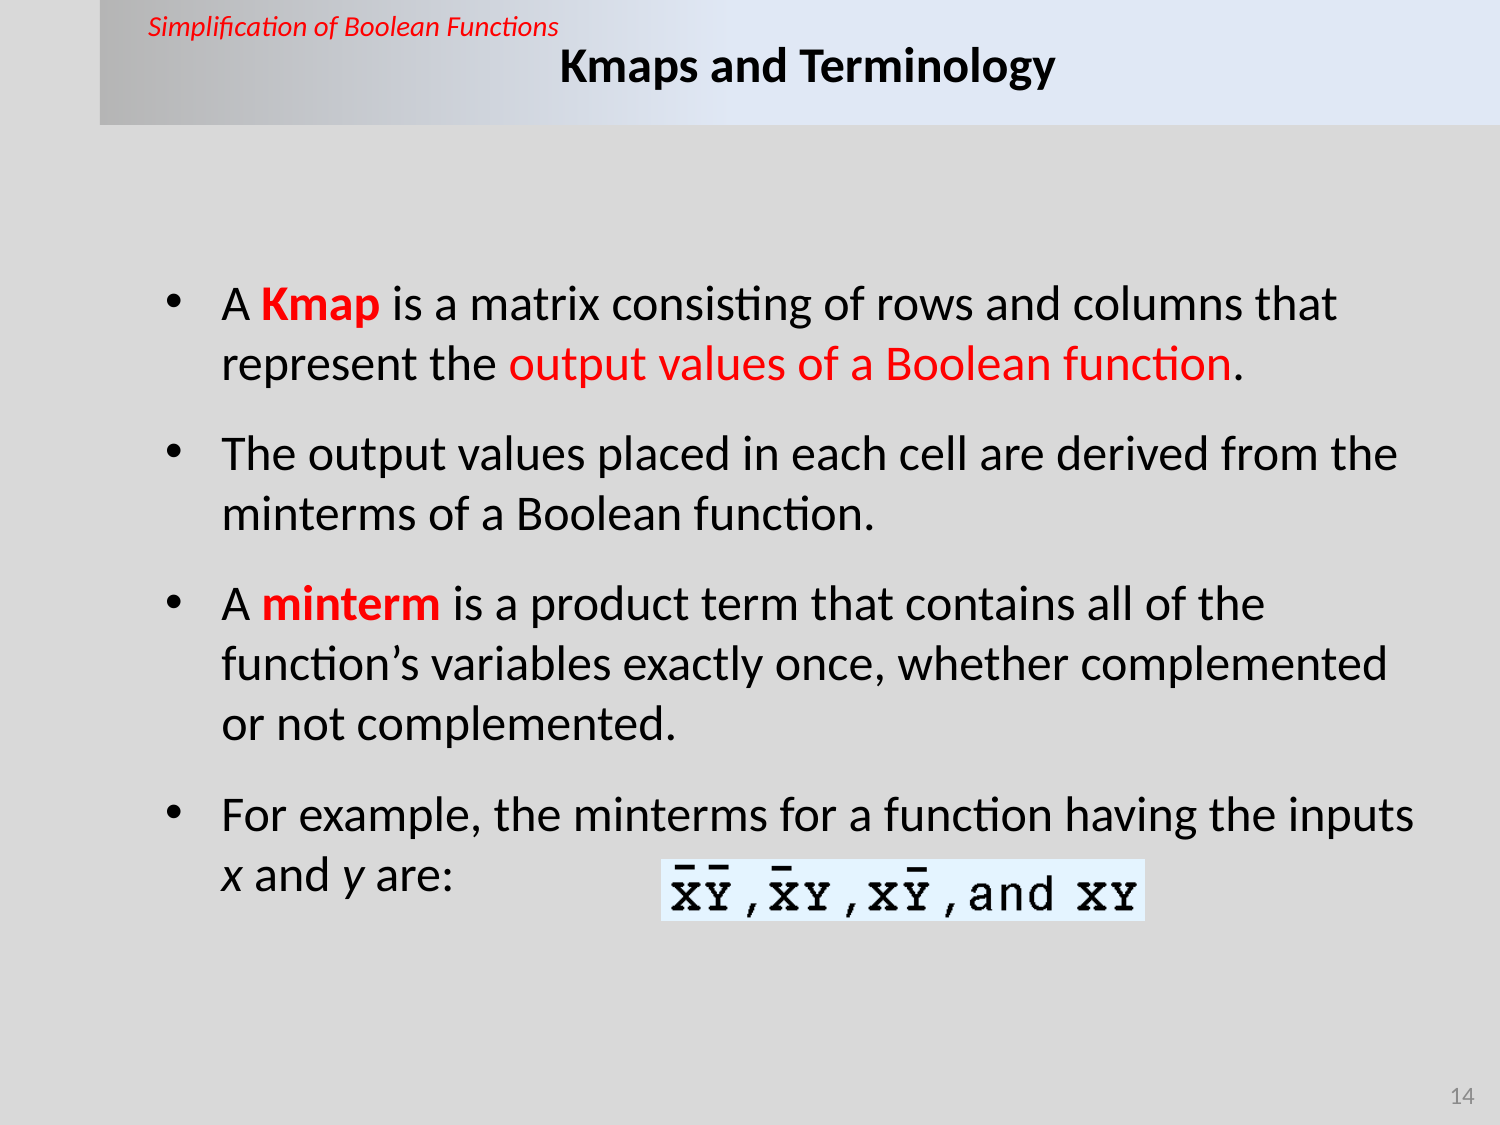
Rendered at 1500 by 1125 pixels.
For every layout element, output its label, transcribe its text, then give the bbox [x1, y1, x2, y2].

title Kmaps and Terminology [200, 0, 1438, 125]
picture [661, 858, 1145, 921]
text_box Simplification of Boolean Functions [133, 0, 623, 50]
list A Kmap is a matrix consisting of rows and columns that represent the output values of a Boolean function. The output values placed in each cell are derived from the minterms of a Boolean function. A minterm is a product term that contains all of the function’s variables exactly once, whether complemented or not complemented. For example, the minterms for a function having the inputs x and y are: [150, 262, 1438, 938]
